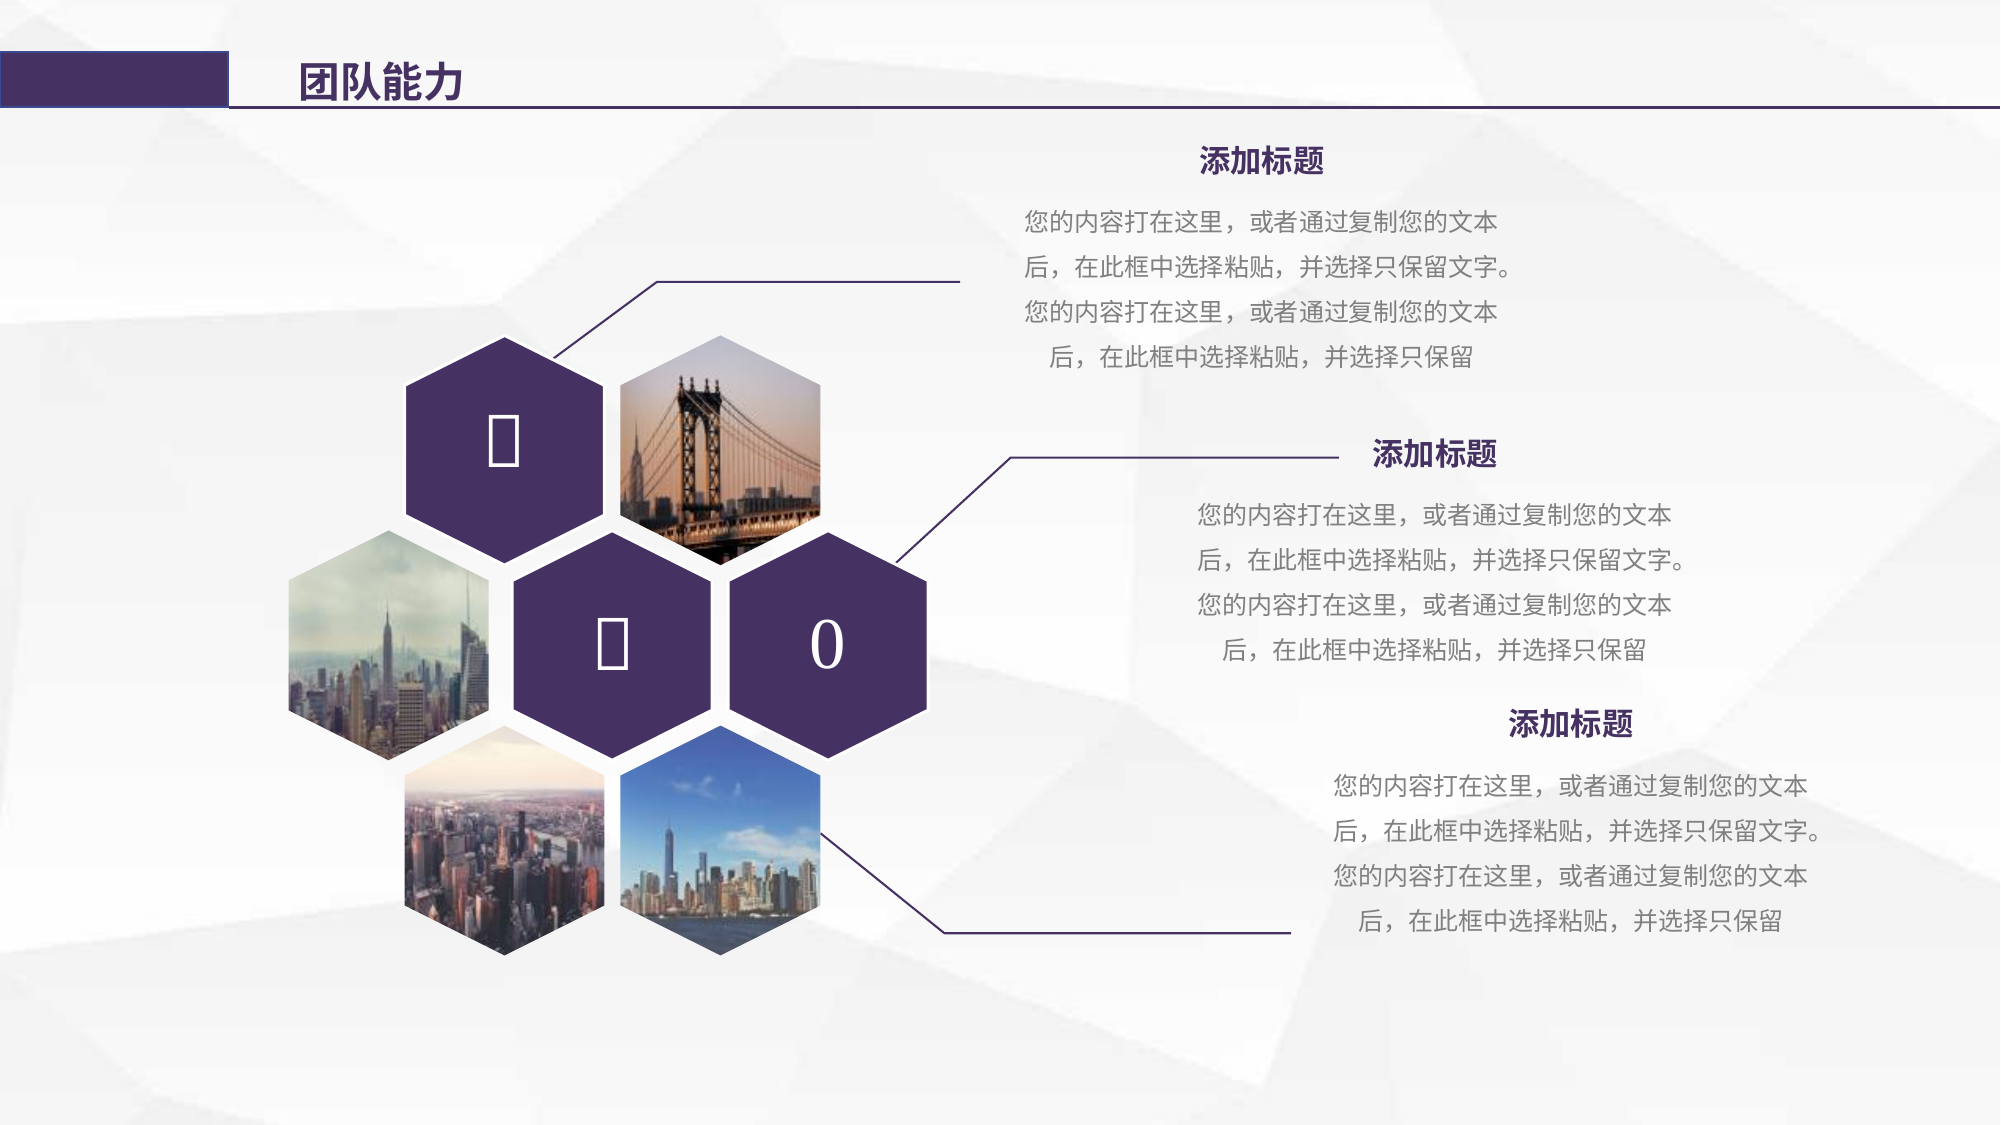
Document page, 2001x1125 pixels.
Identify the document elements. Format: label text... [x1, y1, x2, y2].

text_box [512, 530, 713, 761]
text_box [288, 530, 489, 761]
picture [0, 0, 2001, 1125]
text_box 团队能力 [283, 108, 822, 113]
text_box [0, 51, 229, 108]
text_box [404, 725, 605, 956]
text_box [620, 725, 821, 956]
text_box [1173, 426, 1698, 680]
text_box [999, 133, 1524, 387]
text_box [620, 335, 821, 566]
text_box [1308, 697, 1833, 950]
text_box 团队能力 [283, 48, 822, 107]
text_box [728, 530, 929, 761]
text_box [821, 833, 1292, 934]
text_box [929, 457, 1173, 557]
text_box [404, 335, 605, 566]
text_box [585, 281, 961, 352]
